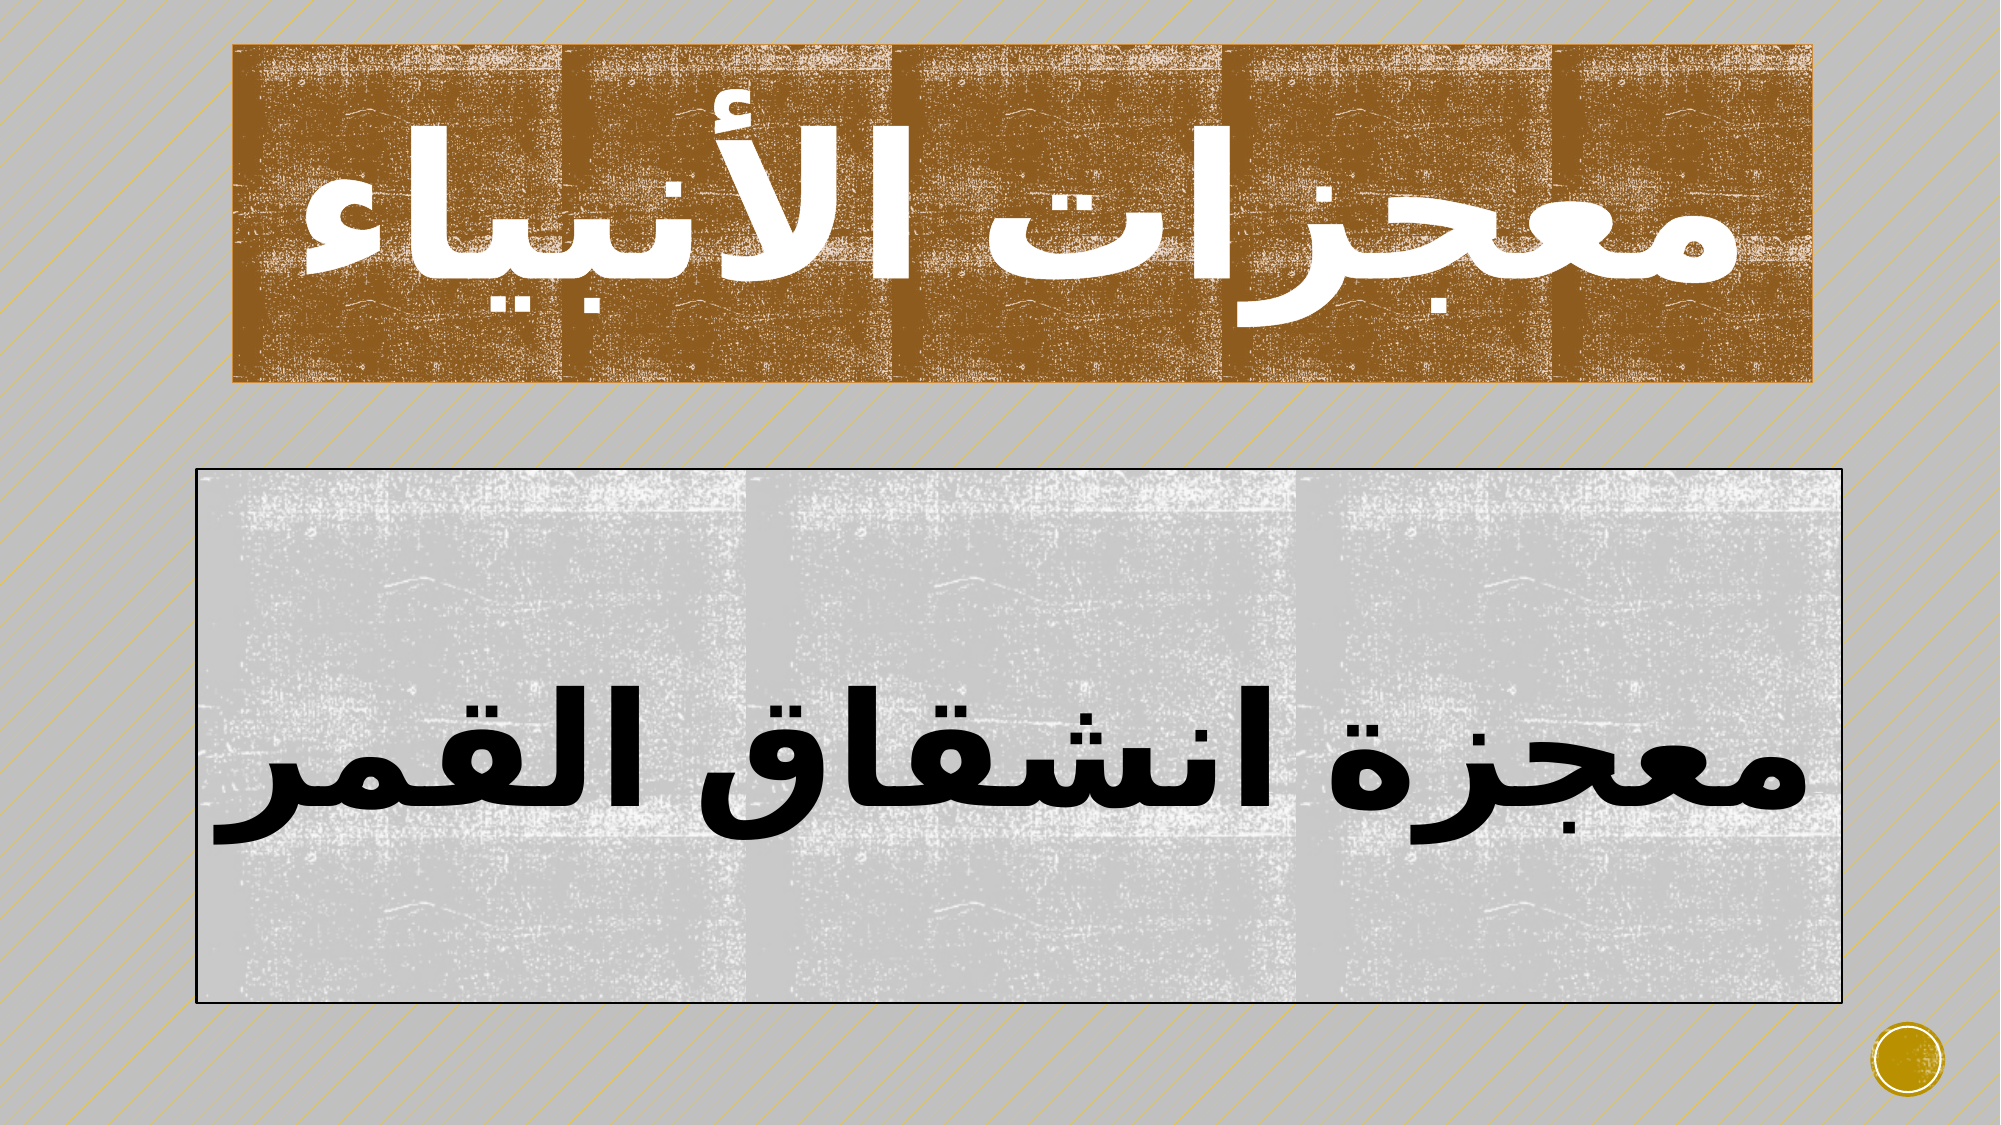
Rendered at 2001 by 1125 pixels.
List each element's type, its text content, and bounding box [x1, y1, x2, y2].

title معجزات الأنبياء [232, 44, 1813, 383]
list معجزة انشقاق القمر [195, 468, 1843, 1004]
